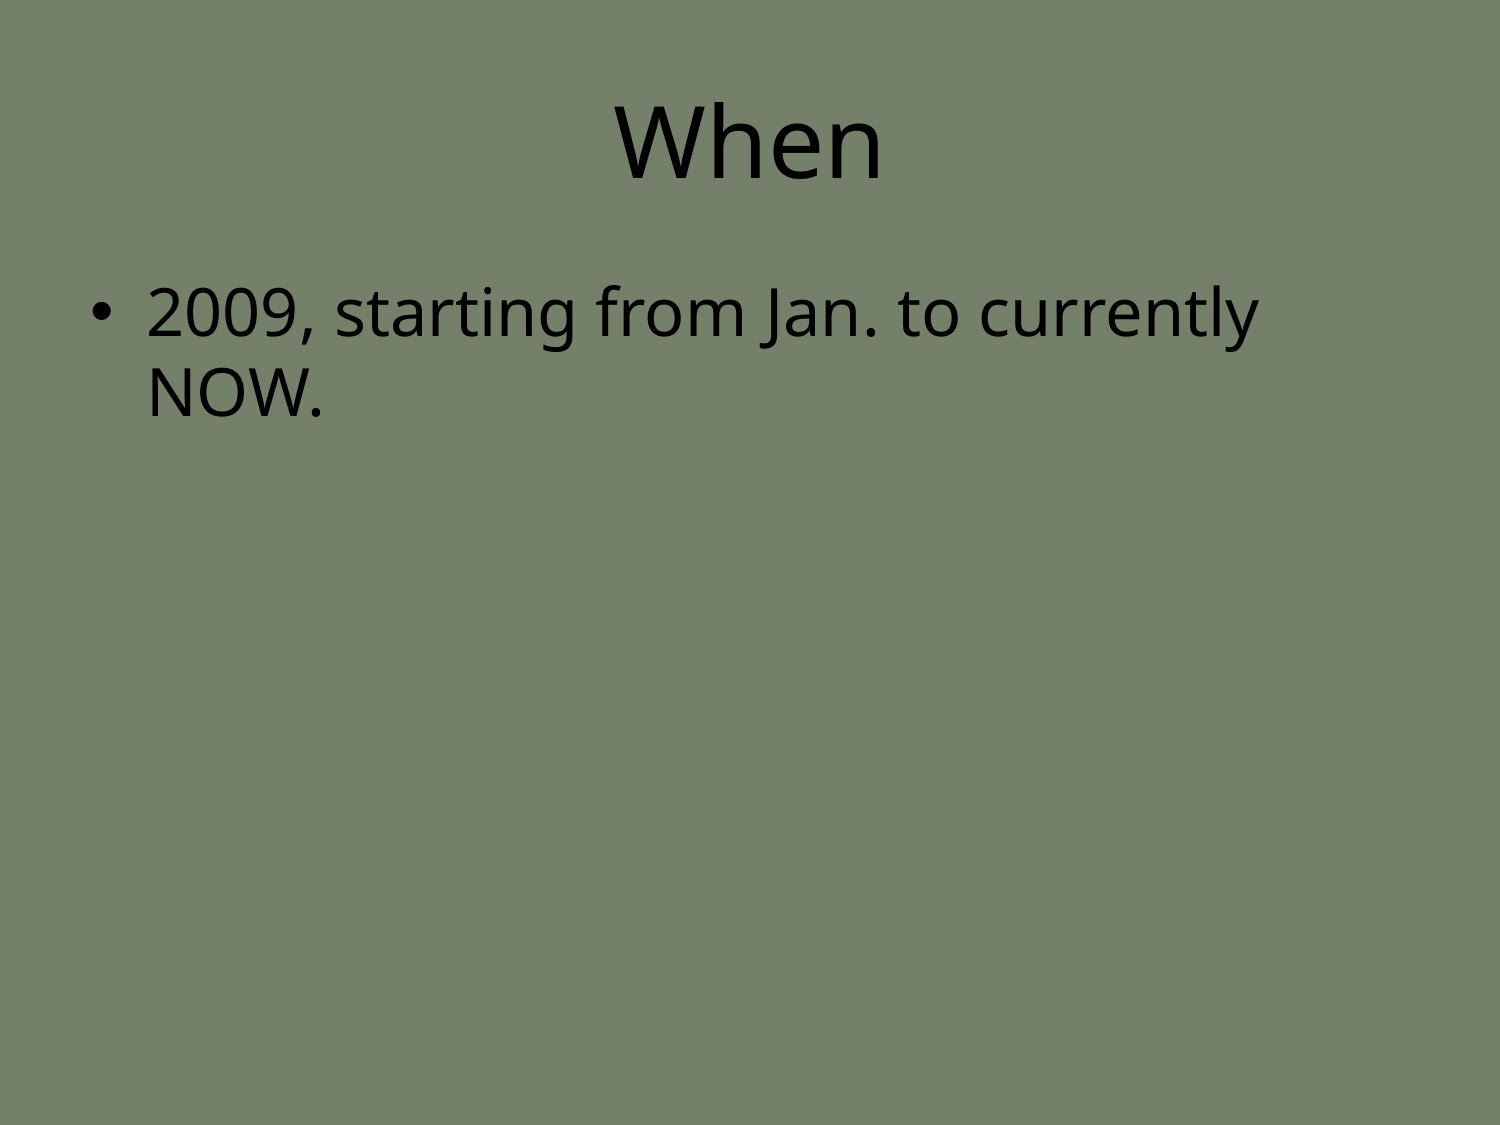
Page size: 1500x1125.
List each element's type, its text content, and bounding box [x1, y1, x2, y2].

title When [75, 45, 1425, 233]
list 2009, starting from Jan. to currently NOW. [75, 262, 1425, 1005]
